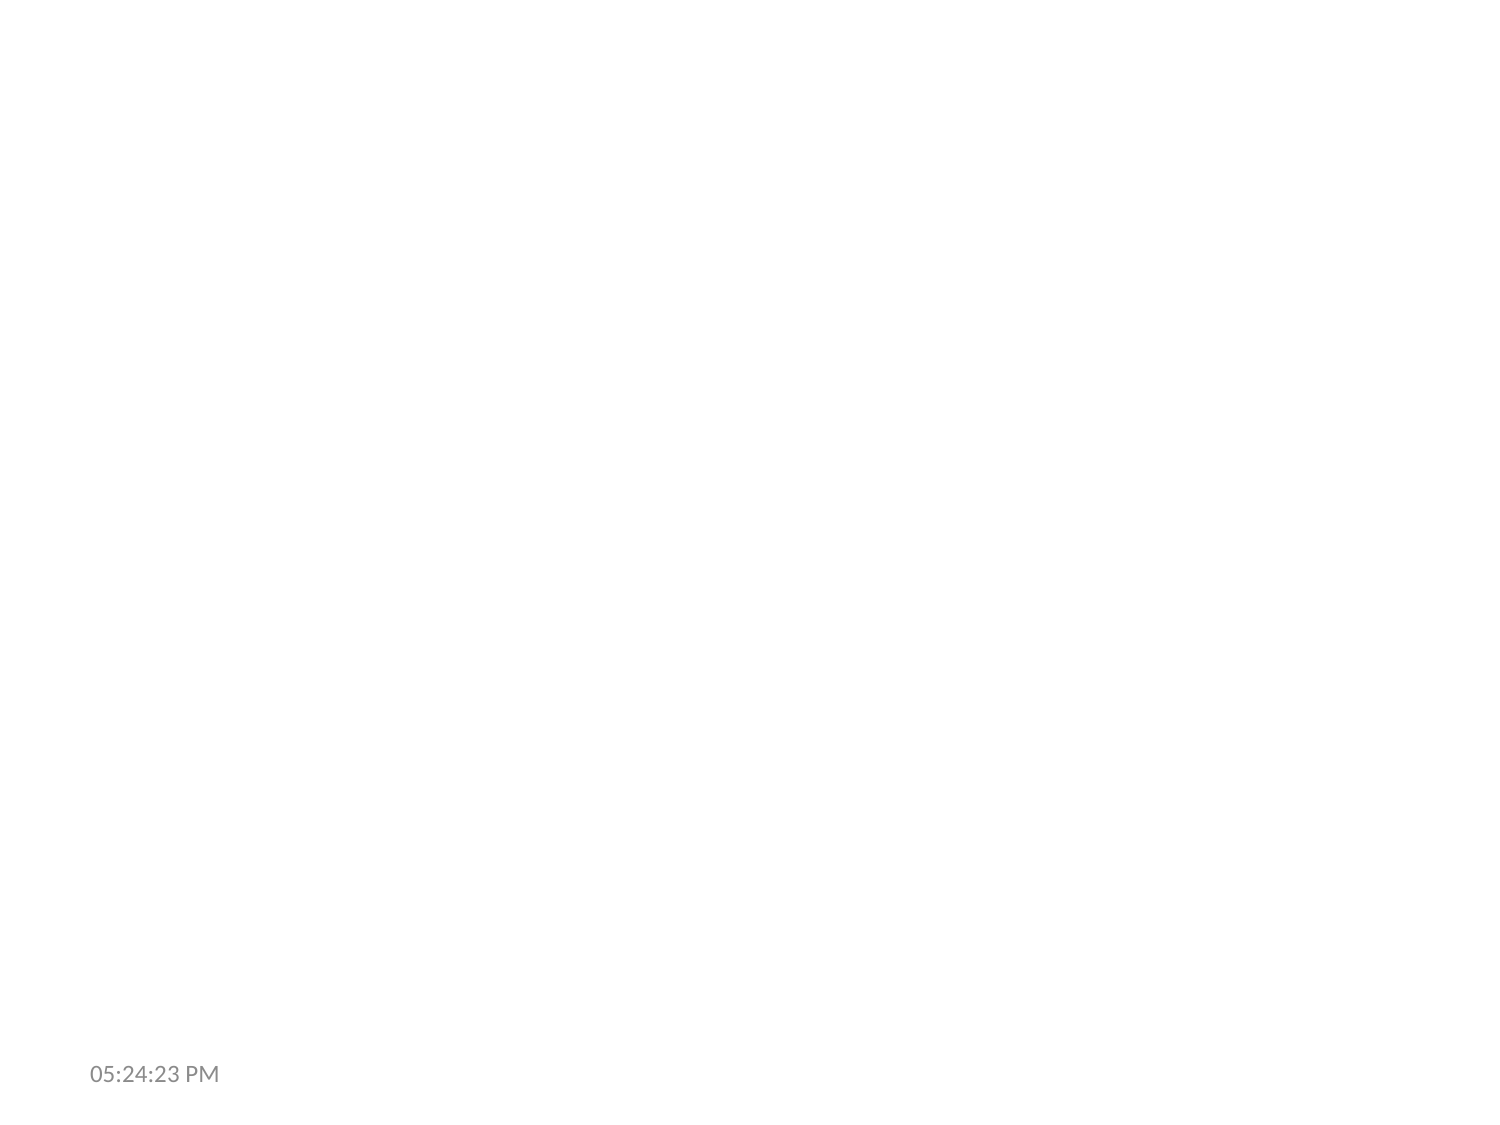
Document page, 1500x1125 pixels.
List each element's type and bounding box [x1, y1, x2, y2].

slide_number [75, 1042, 425, 1103]
